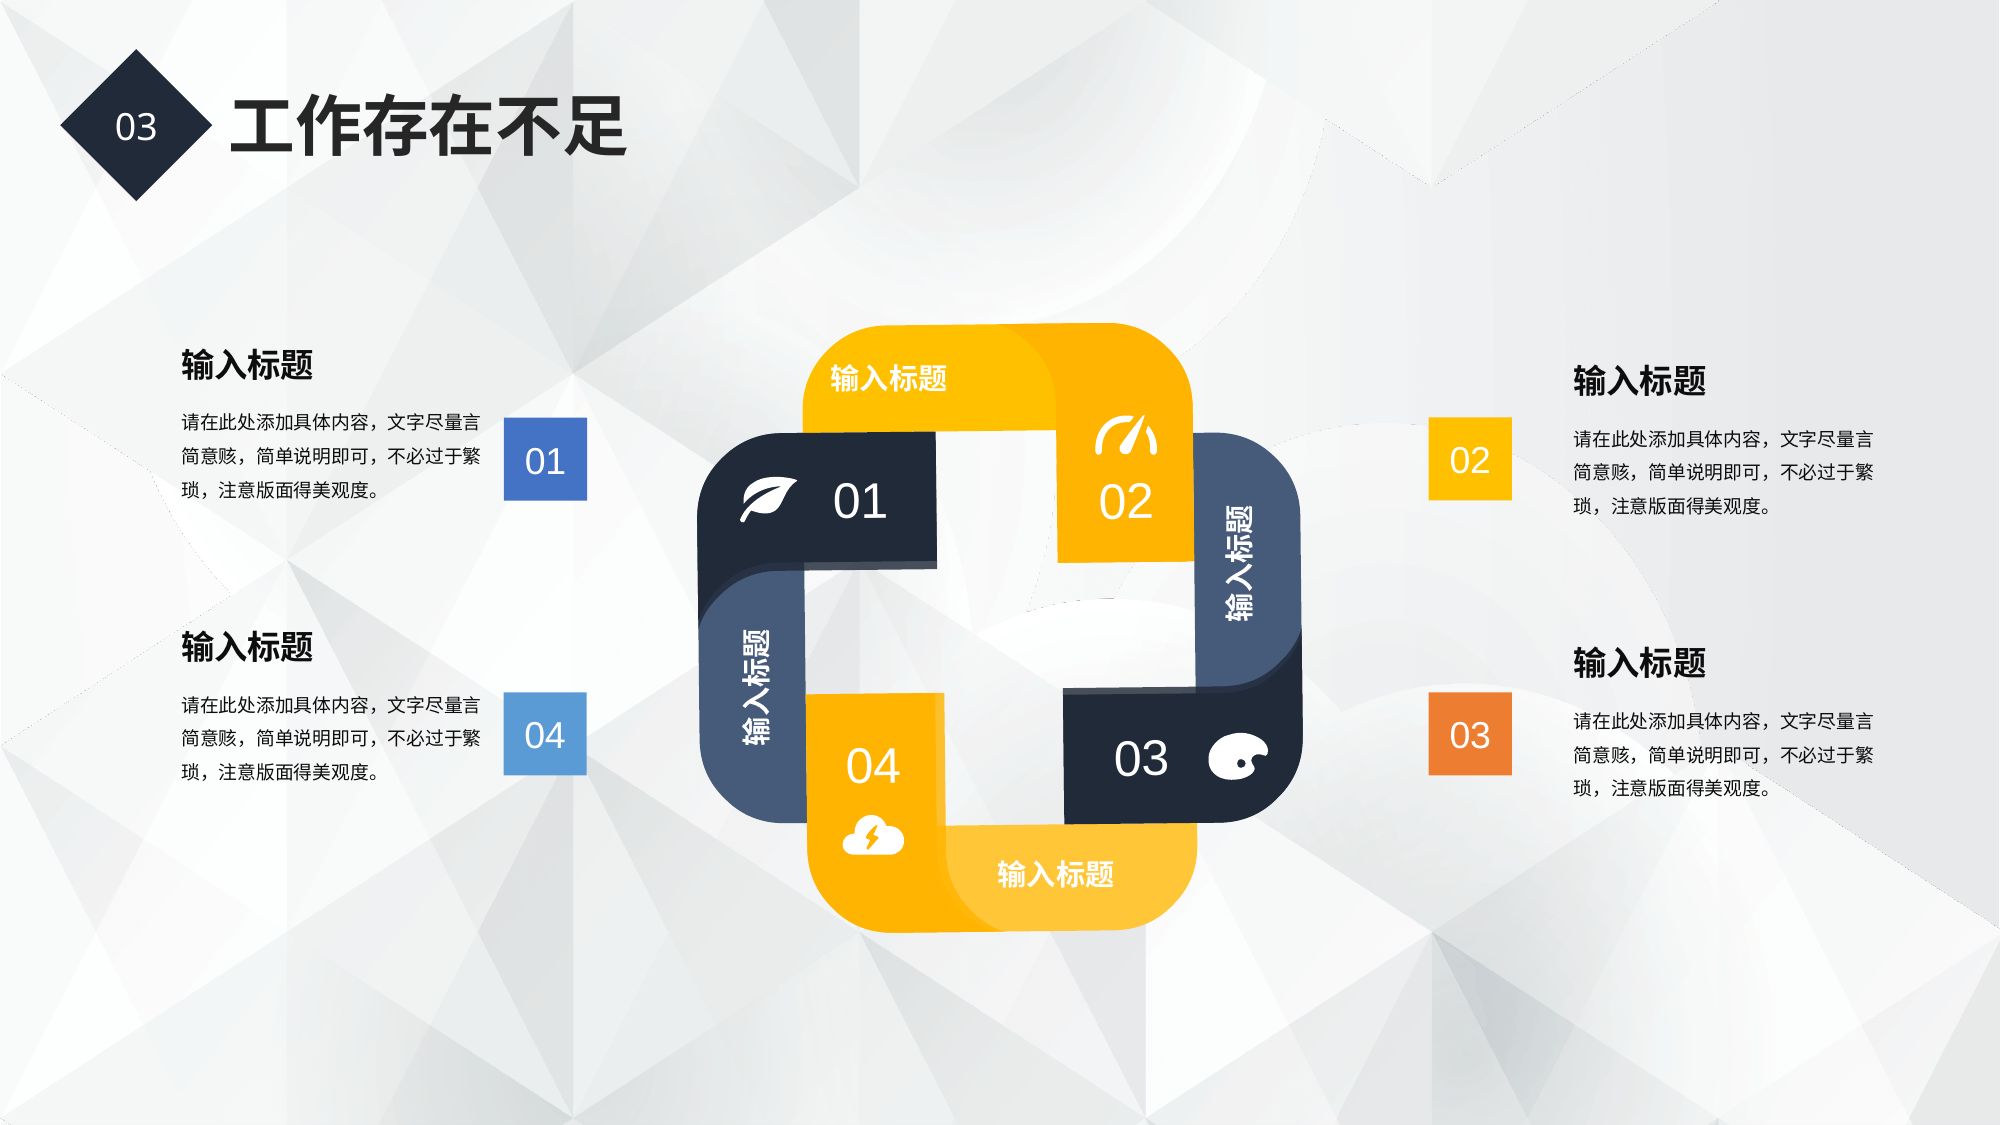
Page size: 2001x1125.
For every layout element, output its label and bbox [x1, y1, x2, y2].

text_box [60, 49, 836, 202]
text_box [697, 323, 1303, 933]
picture [0, 0, 2000, 1125]
